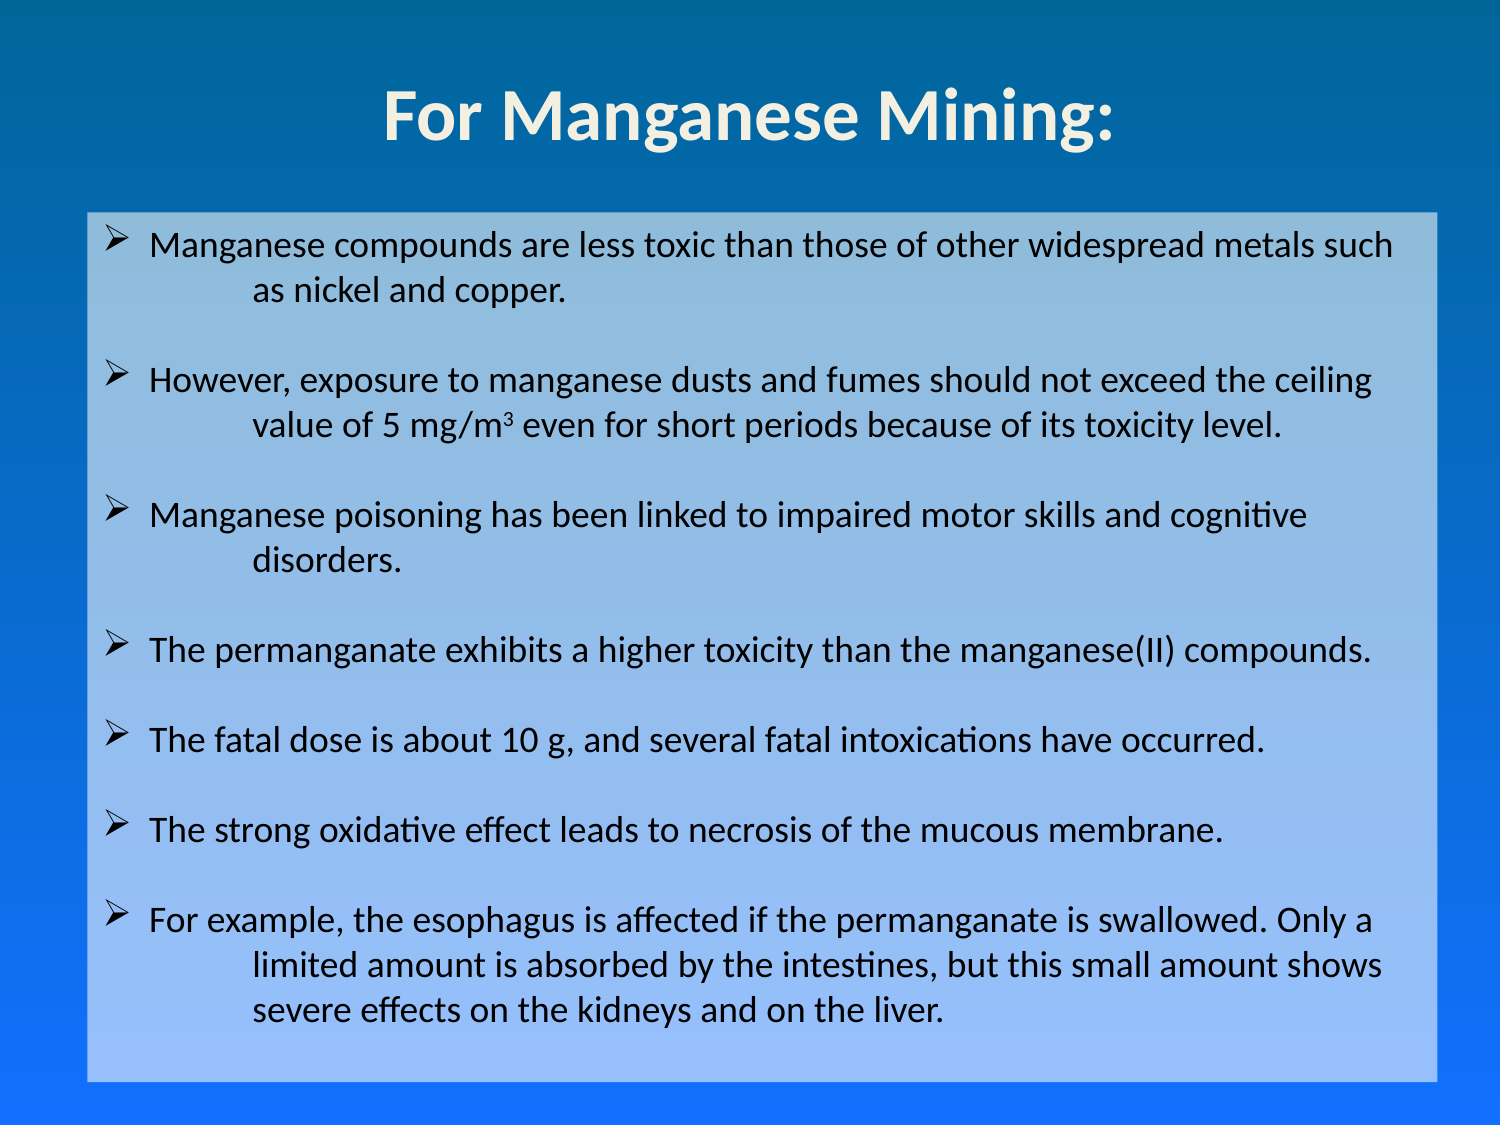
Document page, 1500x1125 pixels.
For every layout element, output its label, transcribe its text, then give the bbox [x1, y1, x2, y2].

title For Manganese Mining: [75, 45, 1425, 175]
text_box Manganese compounds are less toxic than those of other widespread metals such as nickel and copper. However, exposure to manganese dusts and fumes should not exceed the ceiling value of 5 mg/m3 even for short periods because of its toxicity level. Manganese poisoning has been linked to impaired motor skills and cognitive disorders. The permanganate exhibits a higher toxicity than the manganese(II) compounds. The fatal dose is about 10 g, and several fatal intoxications have occurred. The strong oxidative effect leads to necrosis of the mucous membrane. For example, the esophagus is affected if the permanganate is swallowed. Only a limited amount is absorbed by the intestines, but this small amount shows severe effects on the kidneys and on the liver. [87, 212, 1438, 1083]
